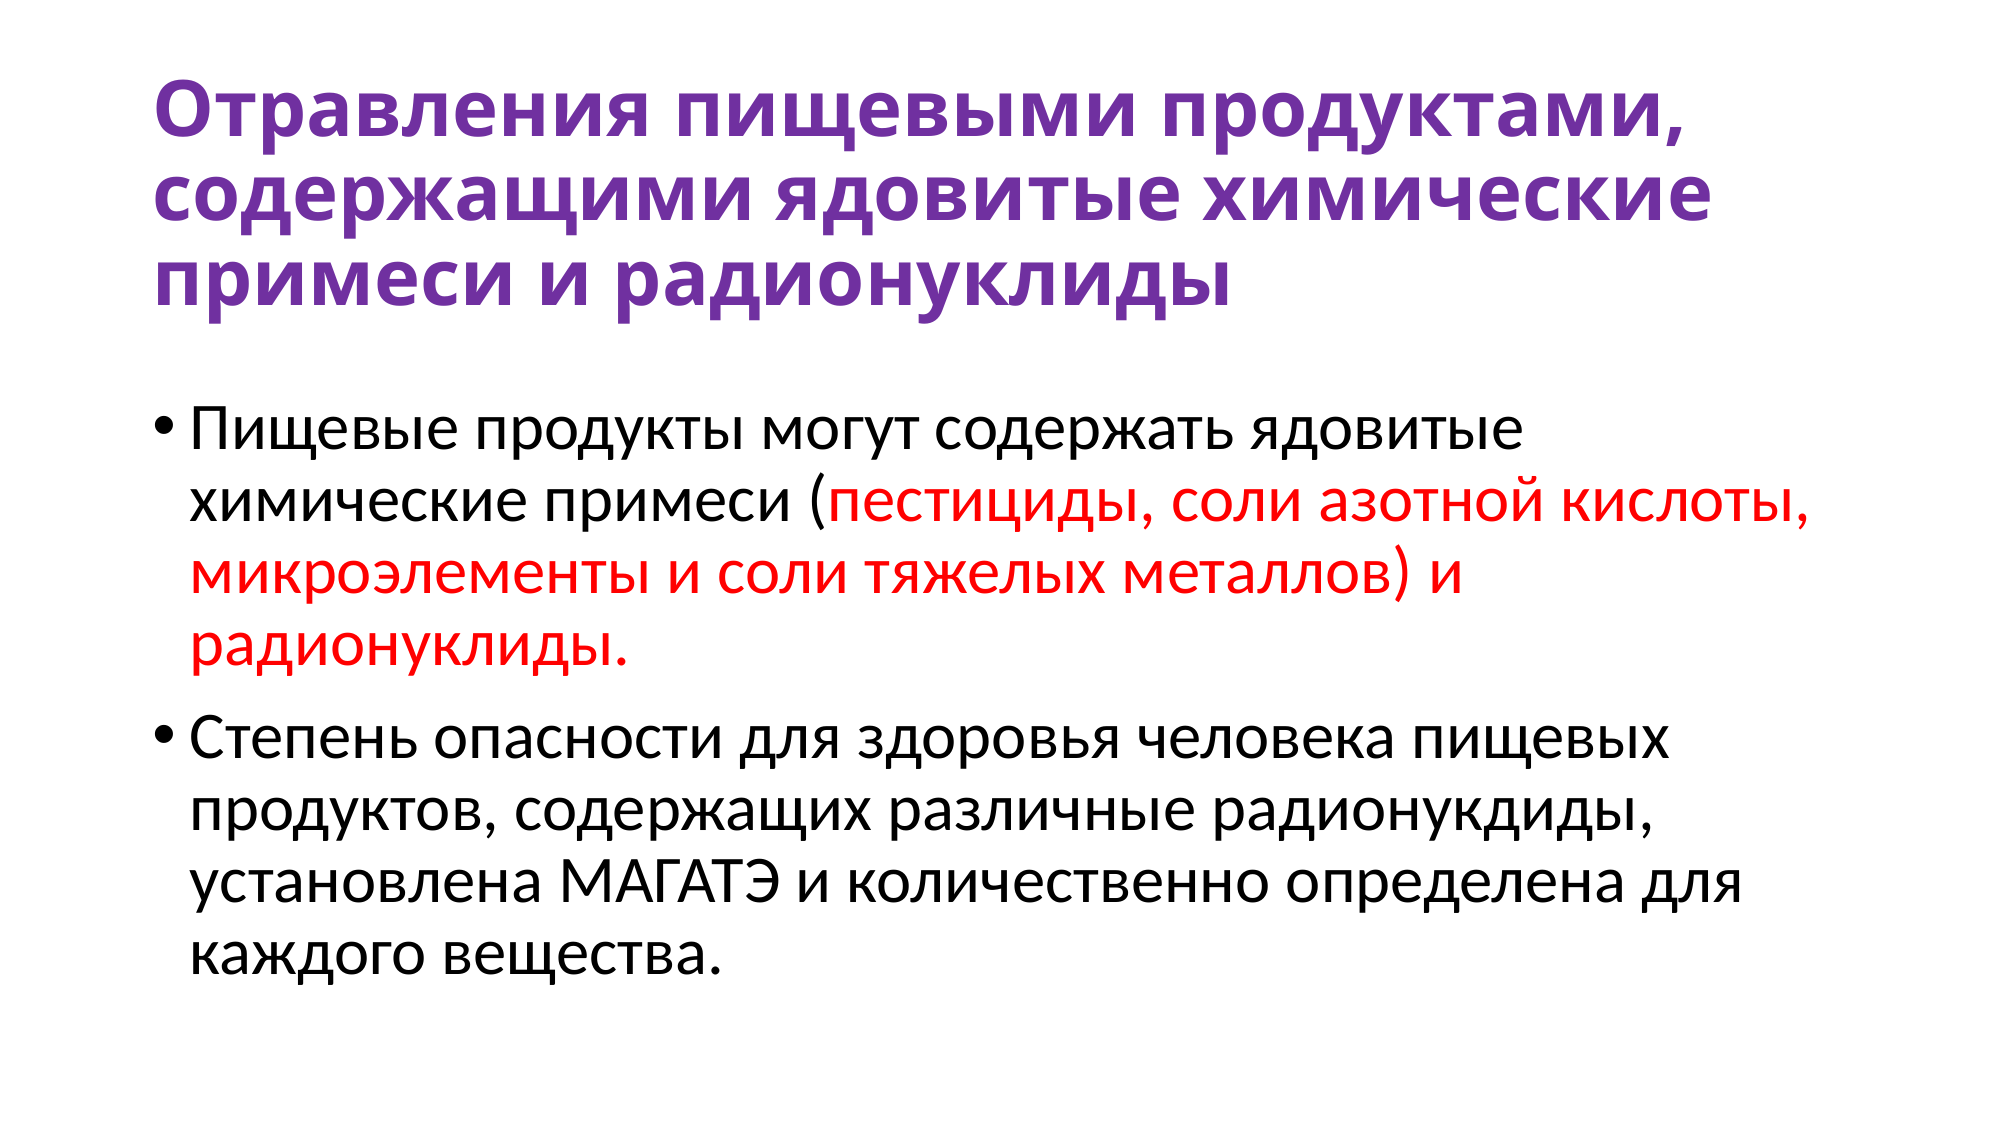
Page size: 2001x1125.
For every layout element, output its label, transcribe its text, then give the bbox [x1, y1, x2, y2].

list Пищевые продукты могут содержать ядовитые химические примеси (пестициды, соли азотной кислоты, микроэлементы и соли тяжелых металлов) и радионуклиды. Степень опасности для здоровья человека пищевых продуктов, содержащих различные радионукдиды, установлена МАГАТЭ и количественно определена для каждого вещества. [137, 384, 1863, 1014]
title Отравления пищевыми продуктами, содержащими ядовитые химические примеси и радионуклиды [137, 59, 1863, 332]
